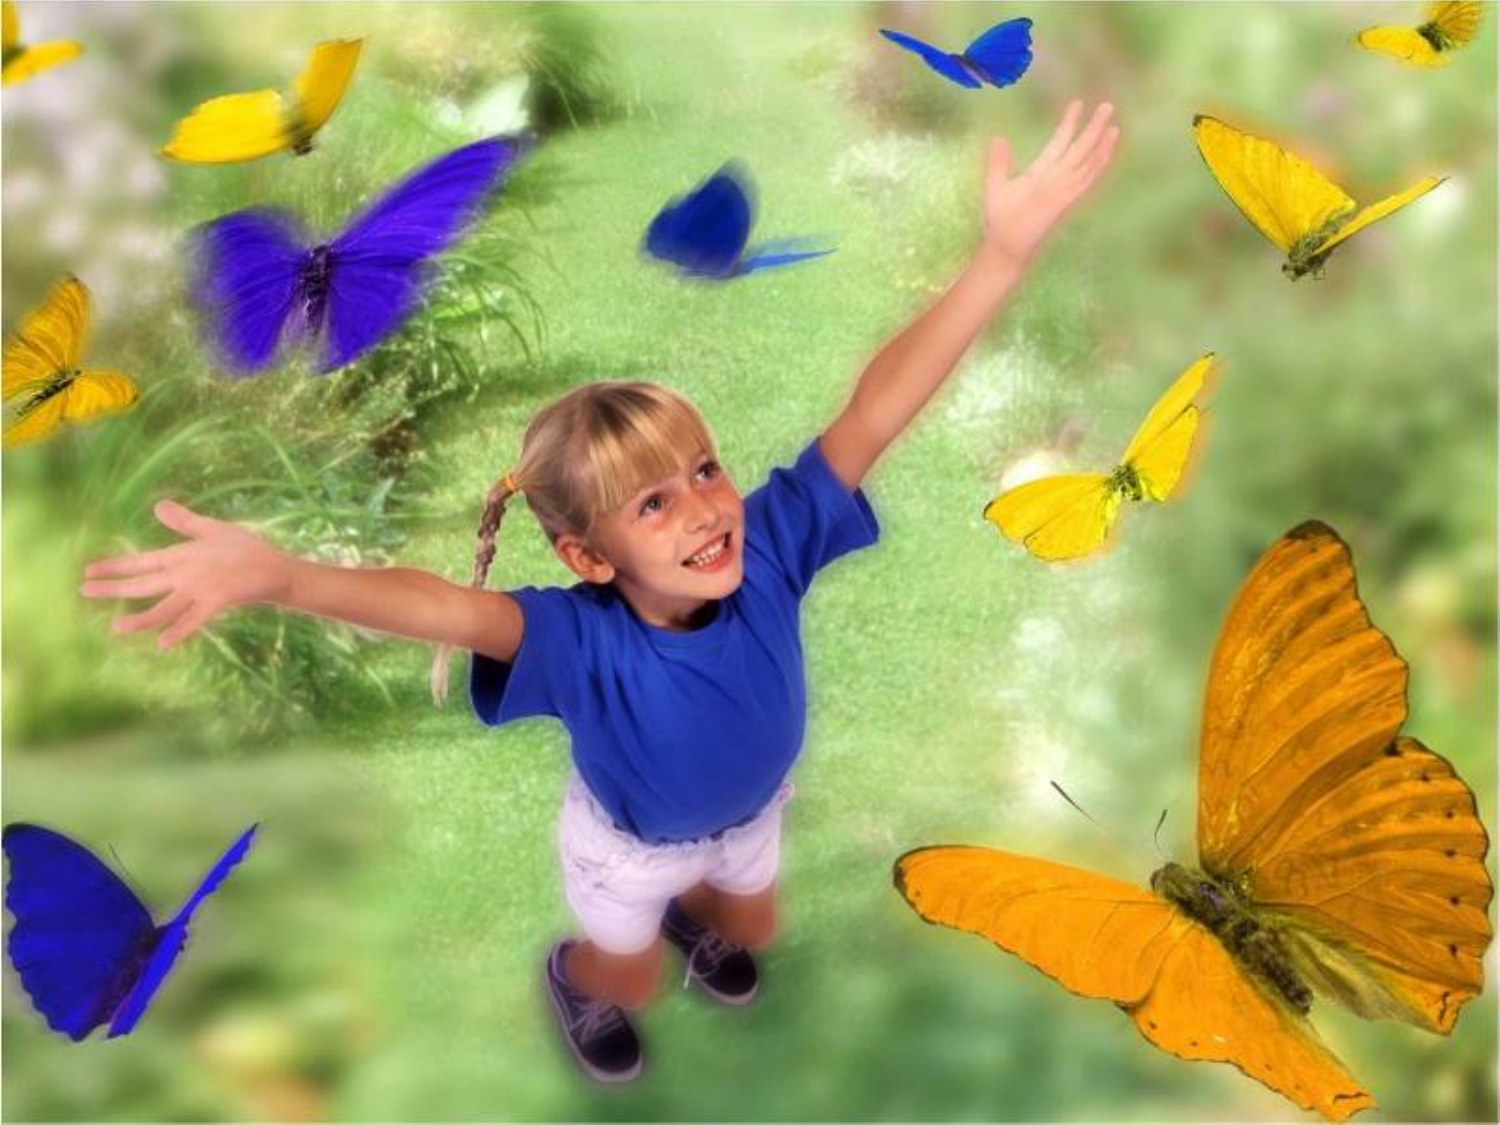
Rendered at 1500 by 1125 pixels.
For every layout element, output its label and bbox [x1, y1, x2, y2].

list [0, 0, 1500, 1125]
